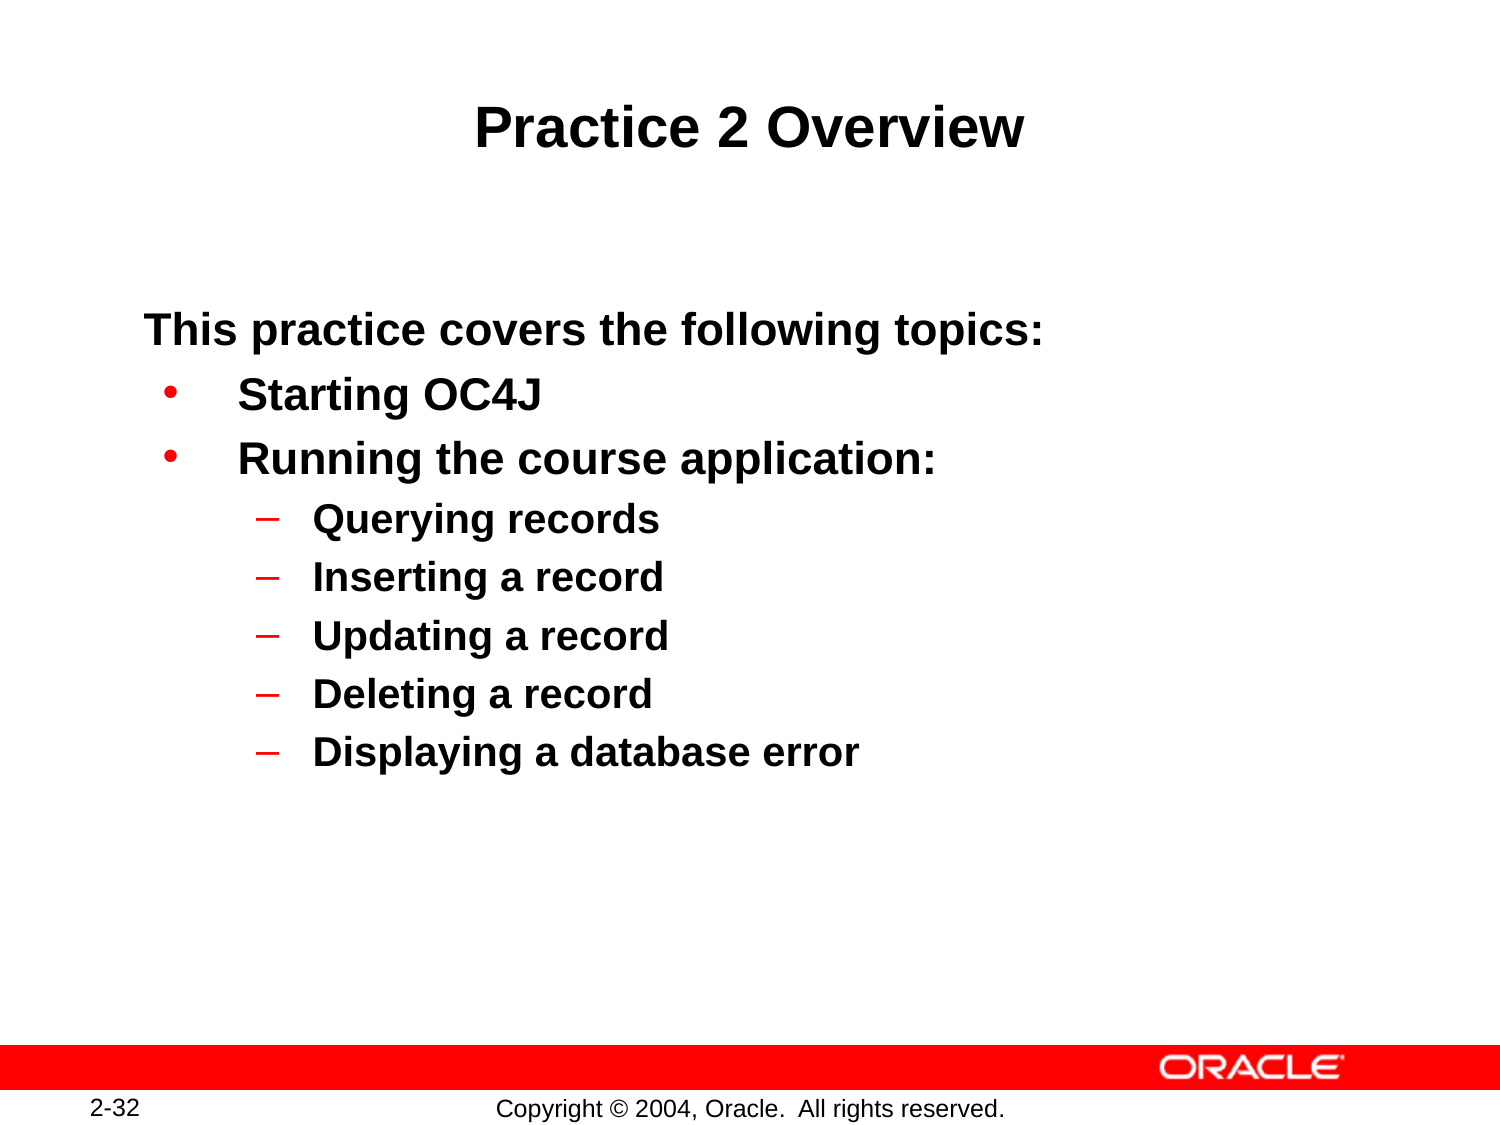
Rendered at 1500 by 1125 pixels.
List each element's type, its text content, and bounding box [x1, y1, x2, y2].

list This practice covers the following topics: Starting OC4J Running the course application: Querying records Inserting a record Updating a record Deleting a record Displaying a database error [141, 297, 1351, 789]
title Practice 2 Overview [149, 87, 1351, 232]
